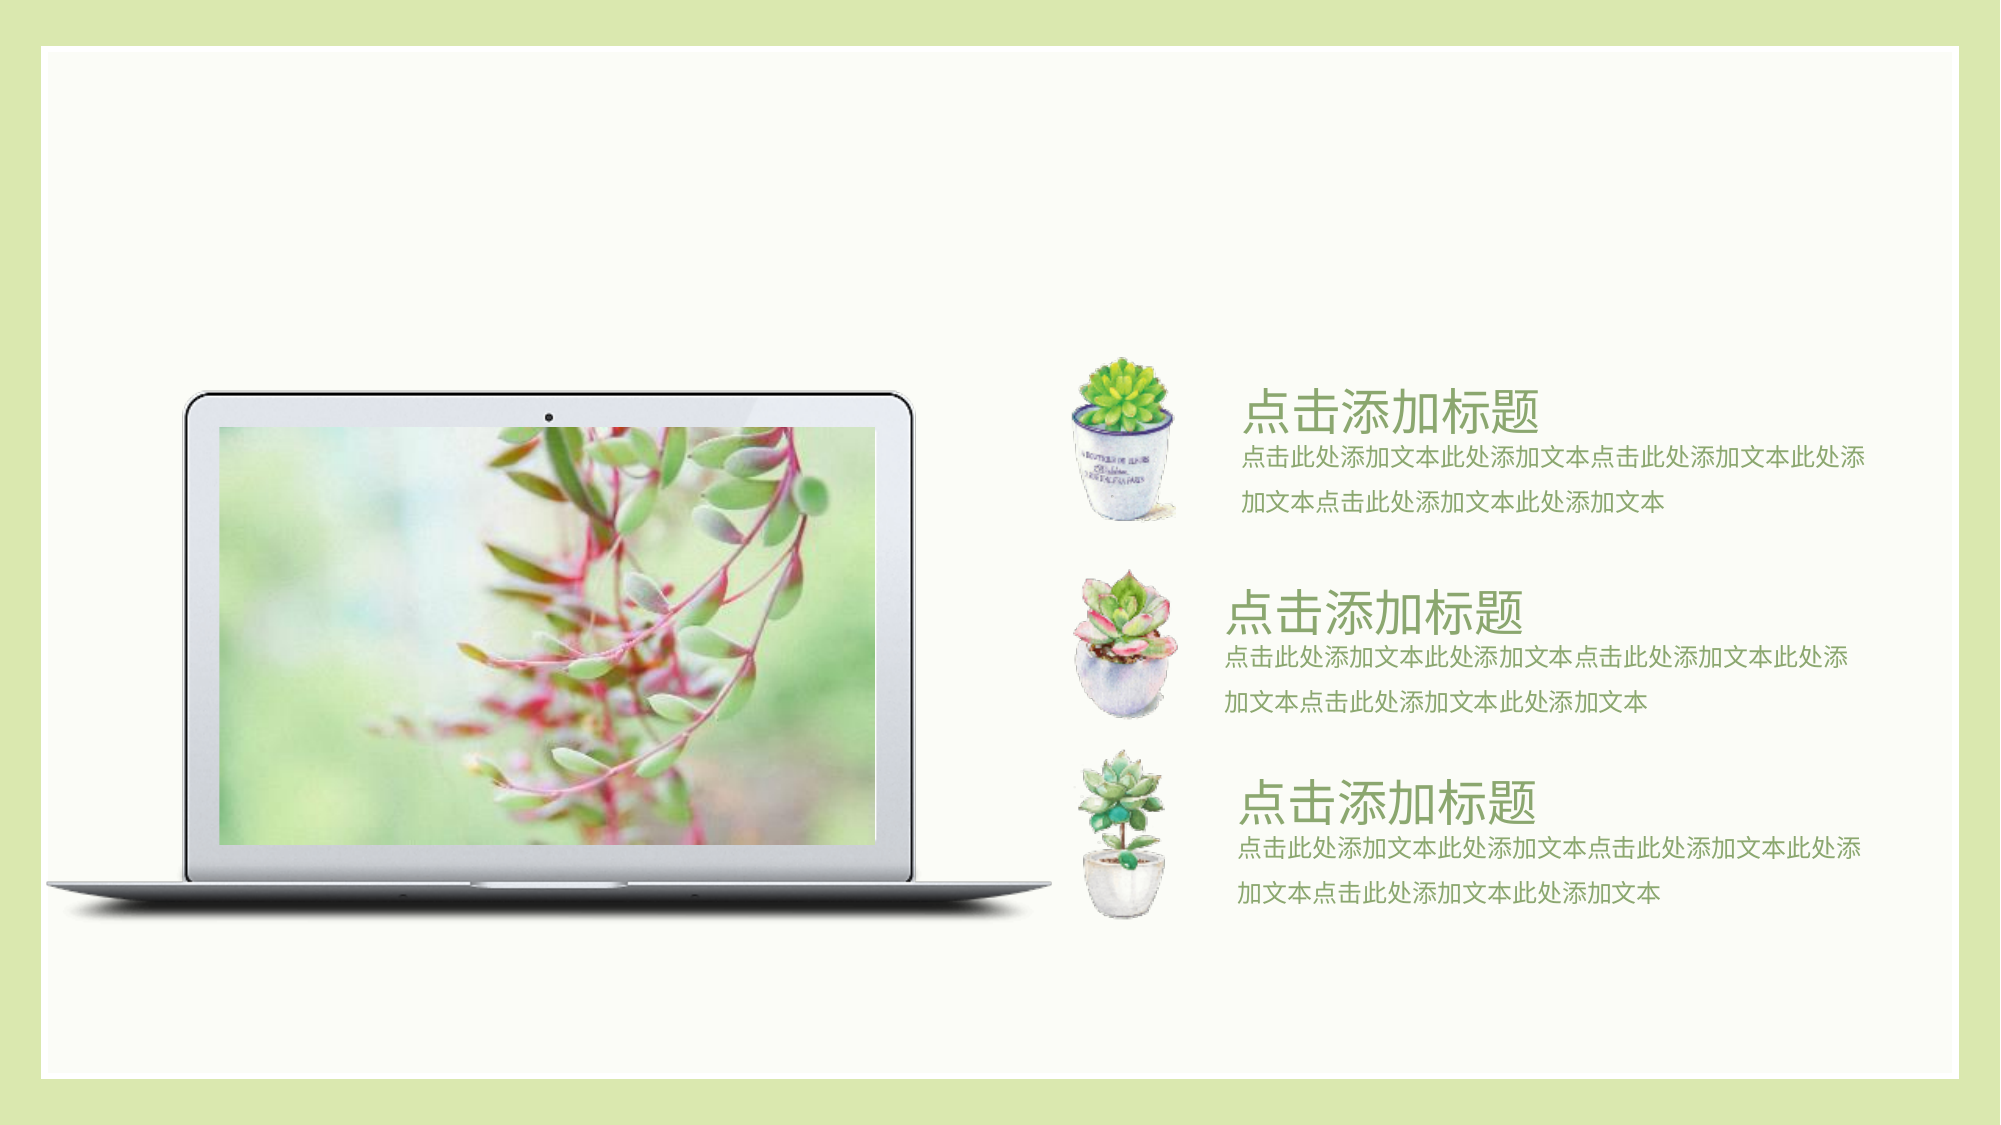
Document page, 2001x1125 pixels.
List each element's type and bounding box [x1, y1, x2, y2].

text_box [1068, 561, 1878, 725]
text_box [1063, 353, 1895, 532]
text_box [1071, 744, 1891, 924]
picture [30, 360, 1078, 951]
